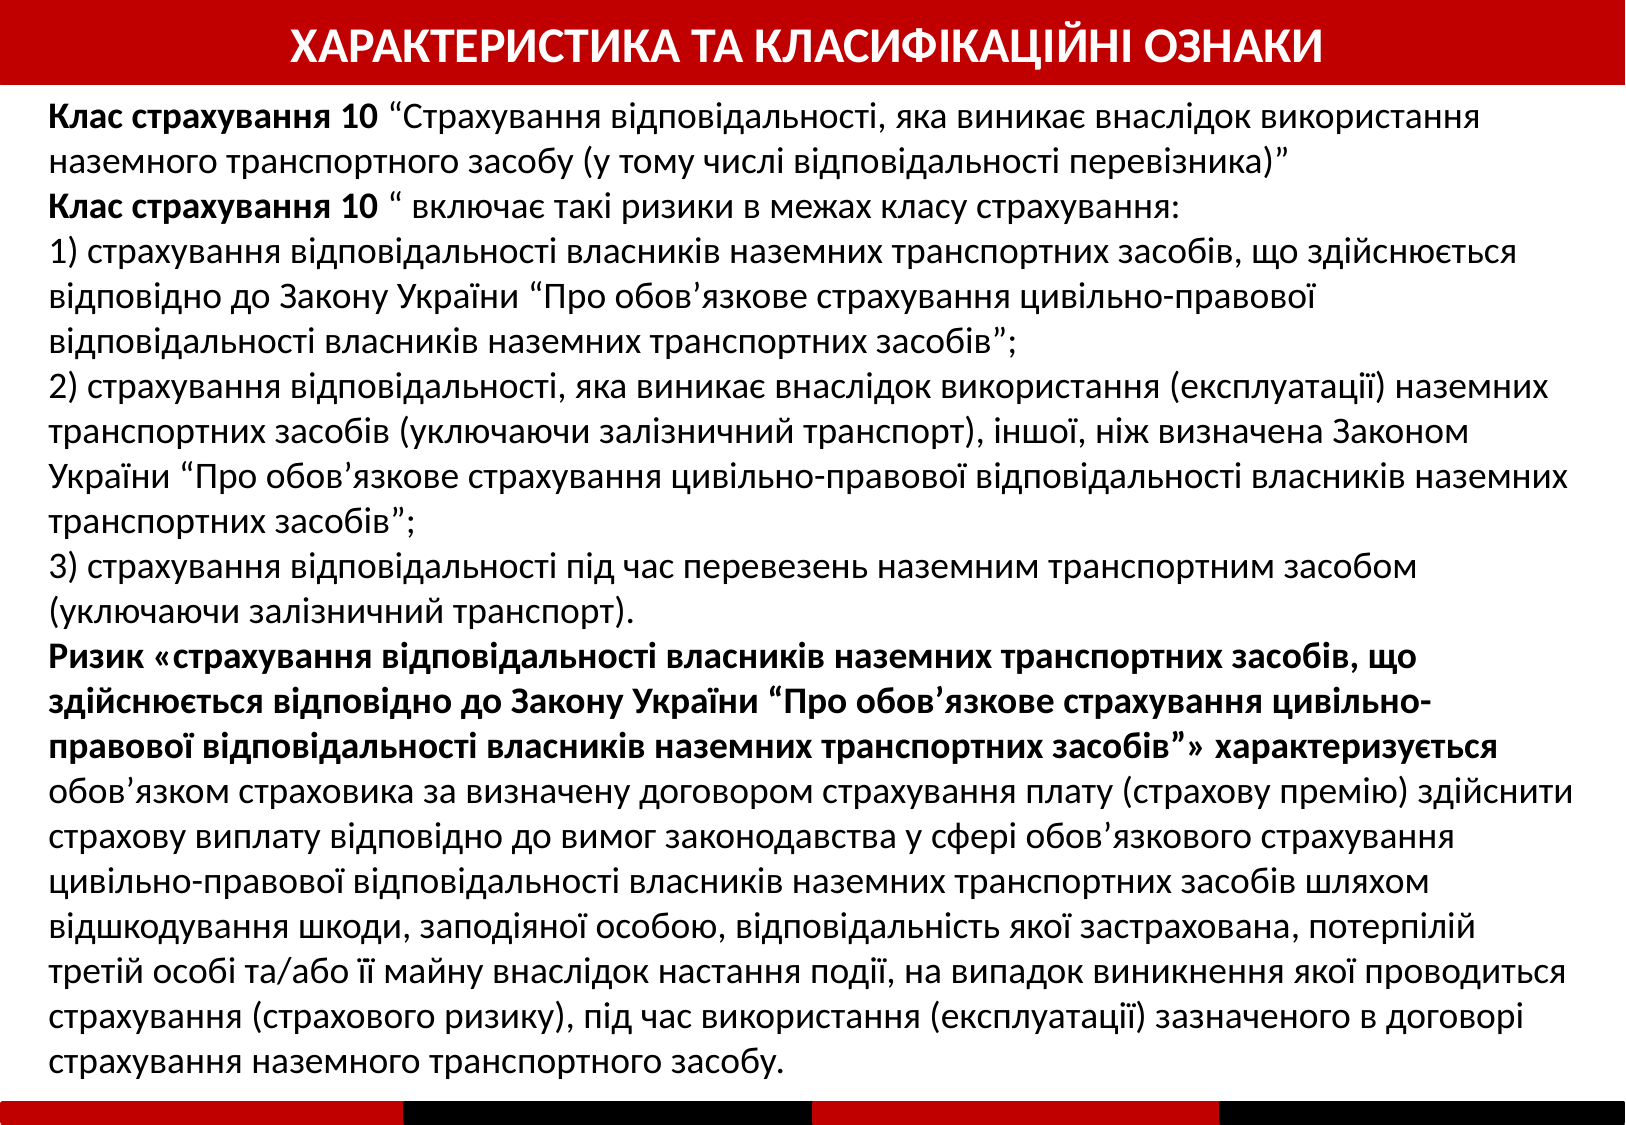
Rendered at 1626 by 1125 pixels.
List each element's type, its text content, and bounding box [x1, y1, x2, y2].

text_box Клас страхування 10 “Страхування відповідальності, яка виникає внаслідок використання наземного транспортного засобу (у тому числі відповідальності перевізника)” Клас страхування 10 “ включає такі ризики в межах класу страхування: 1) страхування відповідальності власників наземних транспортних засобів, що здійснюється відповідно до Закону України “Про обов’язкове страхування цивільно-правової відповідальності власників наземних транспортних засобів”; 2) страхування відповідальності, яка виникає внаслідок використання (експлуатації) наземних транспортних засобів (уключаючи залізничний транспорт), іншої, ніж визначена Законом України “Про обов’язкове страхування цивільно-правової відповідальності власників наземних транспортних засобів”; 3) страхування відповідальності під час перевезень наземним транспортним засобом (уключаючи залізничний транспорт). Ризик «страхування відповідальності власників наземних транспортних засобів, що здійснюється відповідно до Закону України “Про обов’язкове страхування цивільно-правової відповідальності власників наземних транспортних засобів”» характеризується обов’язком страховика за визначену договором страхування плату (страхову премію) здійснити страхову виплату відповідно до вимог законодавства у сфері обов’язкового страхування цивільно-правової відповідальності власників наземних транспортних засобів шляхом відшкодування шкоди, заподіяної особою, відповідальність якої застрахована, потерпілій третій особі та/або її майну внаслідок настання події, на випадок виникнення якої проводиться страхування (страхового ризику), під час використання (експлуатації) зазначеного в договорі страхування наземного транспортного засобу. [33, 84, 1593, 1099]
text_box ХАРАКТЕРИСТИКА ТА КЛАСИФІКАЦІЙНІ ОЗНАКИ [0, 0, 1625, 85]
picture [0, 1101, 1625, 1125]
